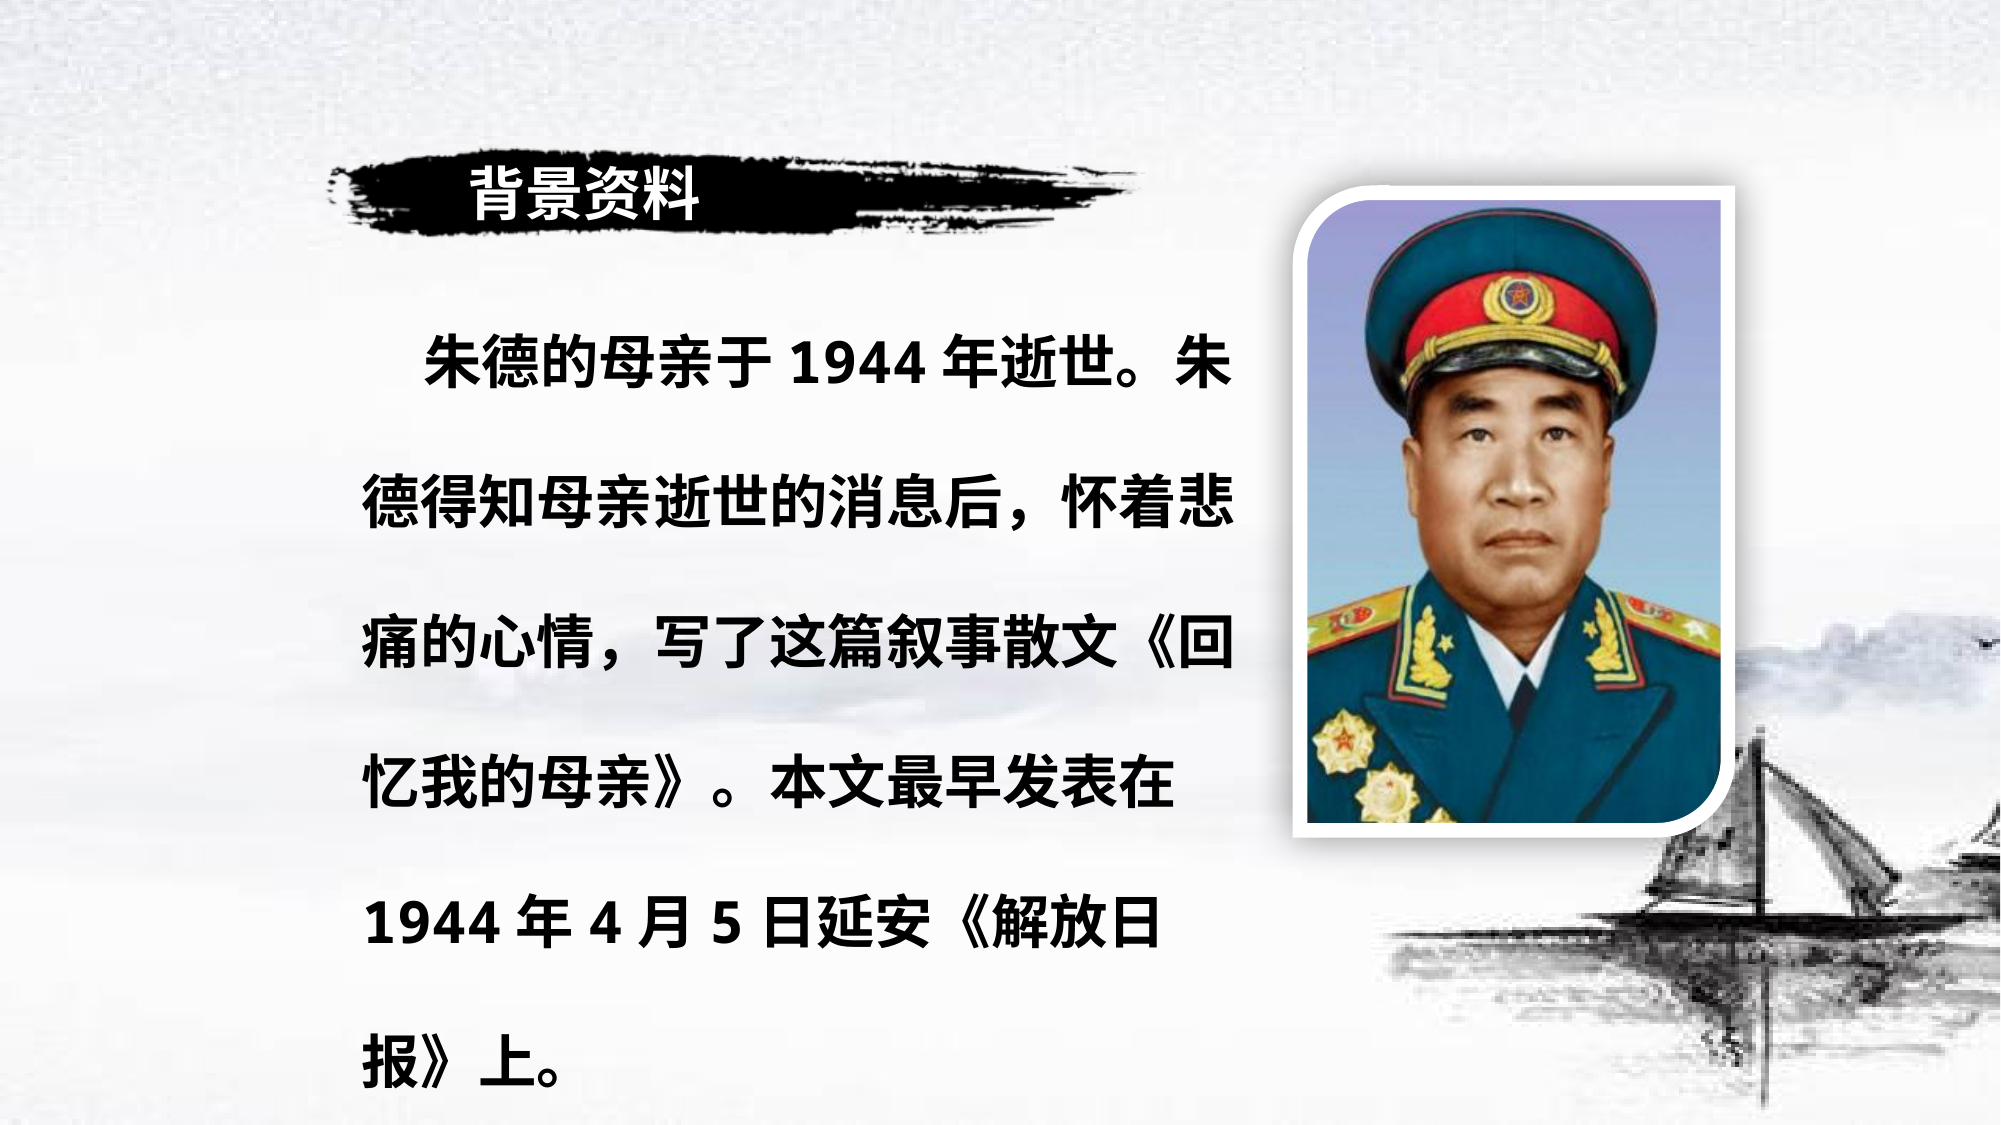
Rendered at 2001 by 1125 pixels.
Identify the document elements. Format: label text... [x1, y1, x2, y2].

picture [0, 0, 2001, 1125]
text_box 朱德的母亲于1944年逝世。朱德得知母亲逝世的消息后，怀着悲痛的心情，写了这篇叙事散文《回忆我的母亲》。本文最早发表在1944年4月5日延安《解放日报》上。 [347, 248, 1278, 1103]
